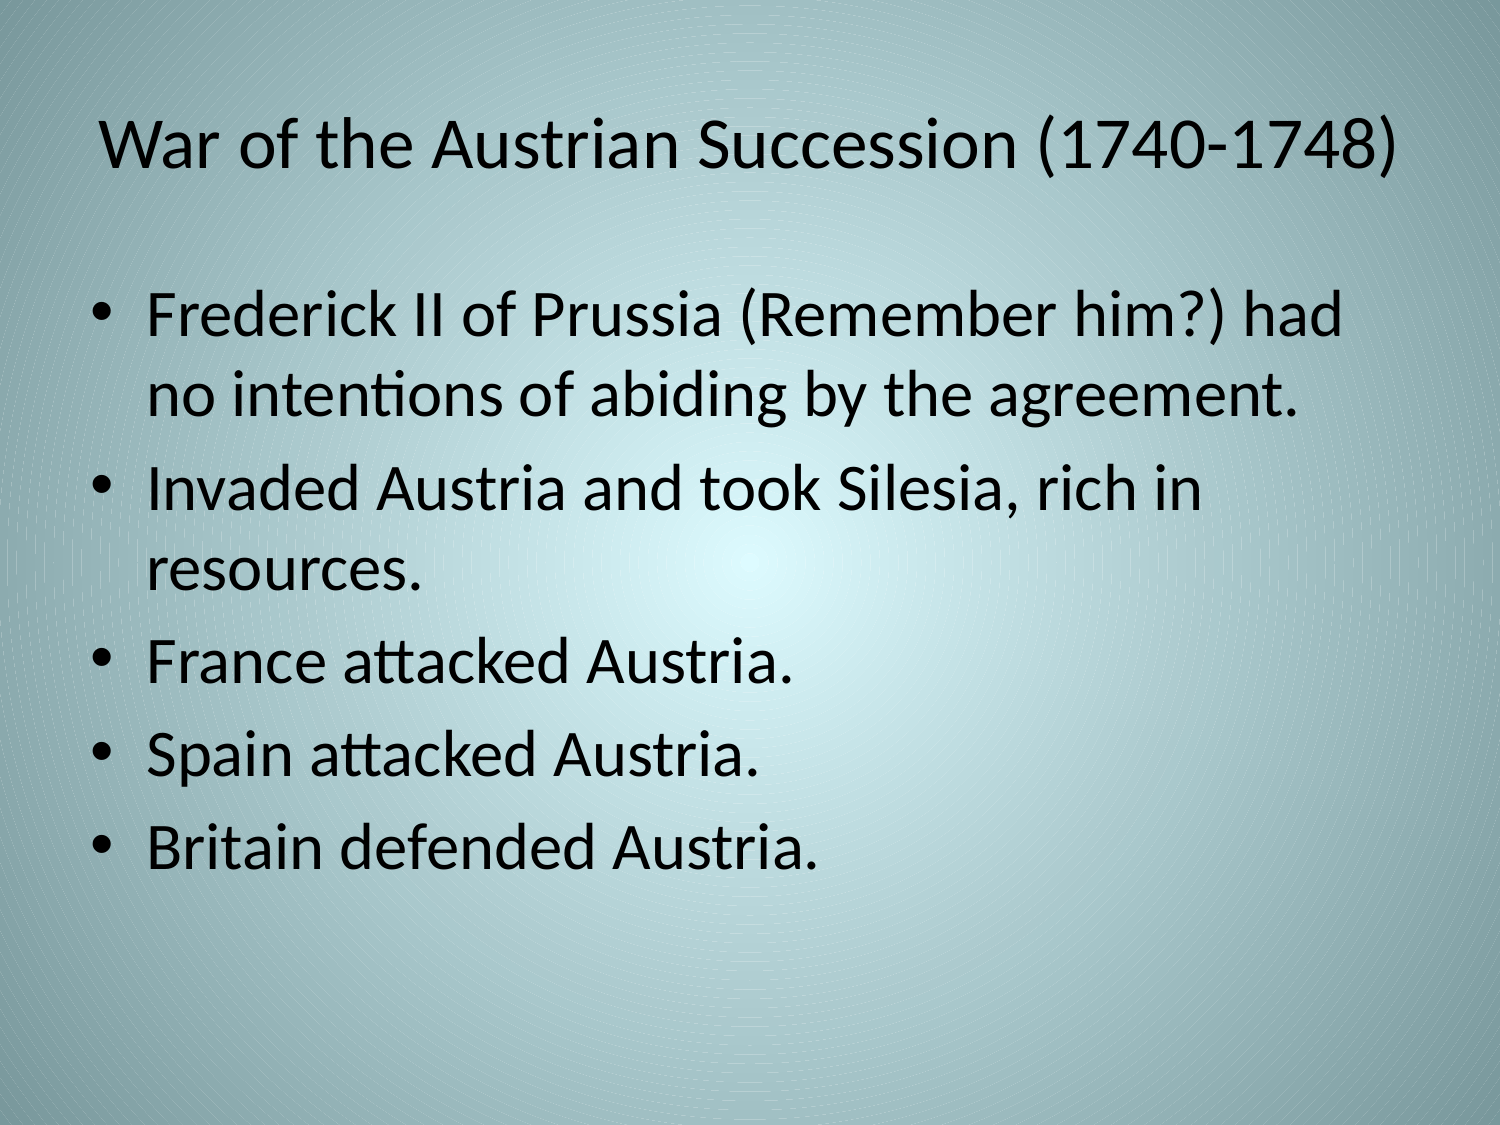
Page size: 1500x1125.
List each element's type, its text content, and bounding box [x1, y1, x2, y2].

title War of the Austrian Succession (1740-1748) [75, 45, 1425, 233]
list Frederick II of Prussia (Remember him?) had no intentions of abiding by the agreement. Invaded Austria and took Silesia, rich in resources. France attacked Austria. Spain attacked Austria. Britain defended Austria. [75, 262, 1425, 1005]
